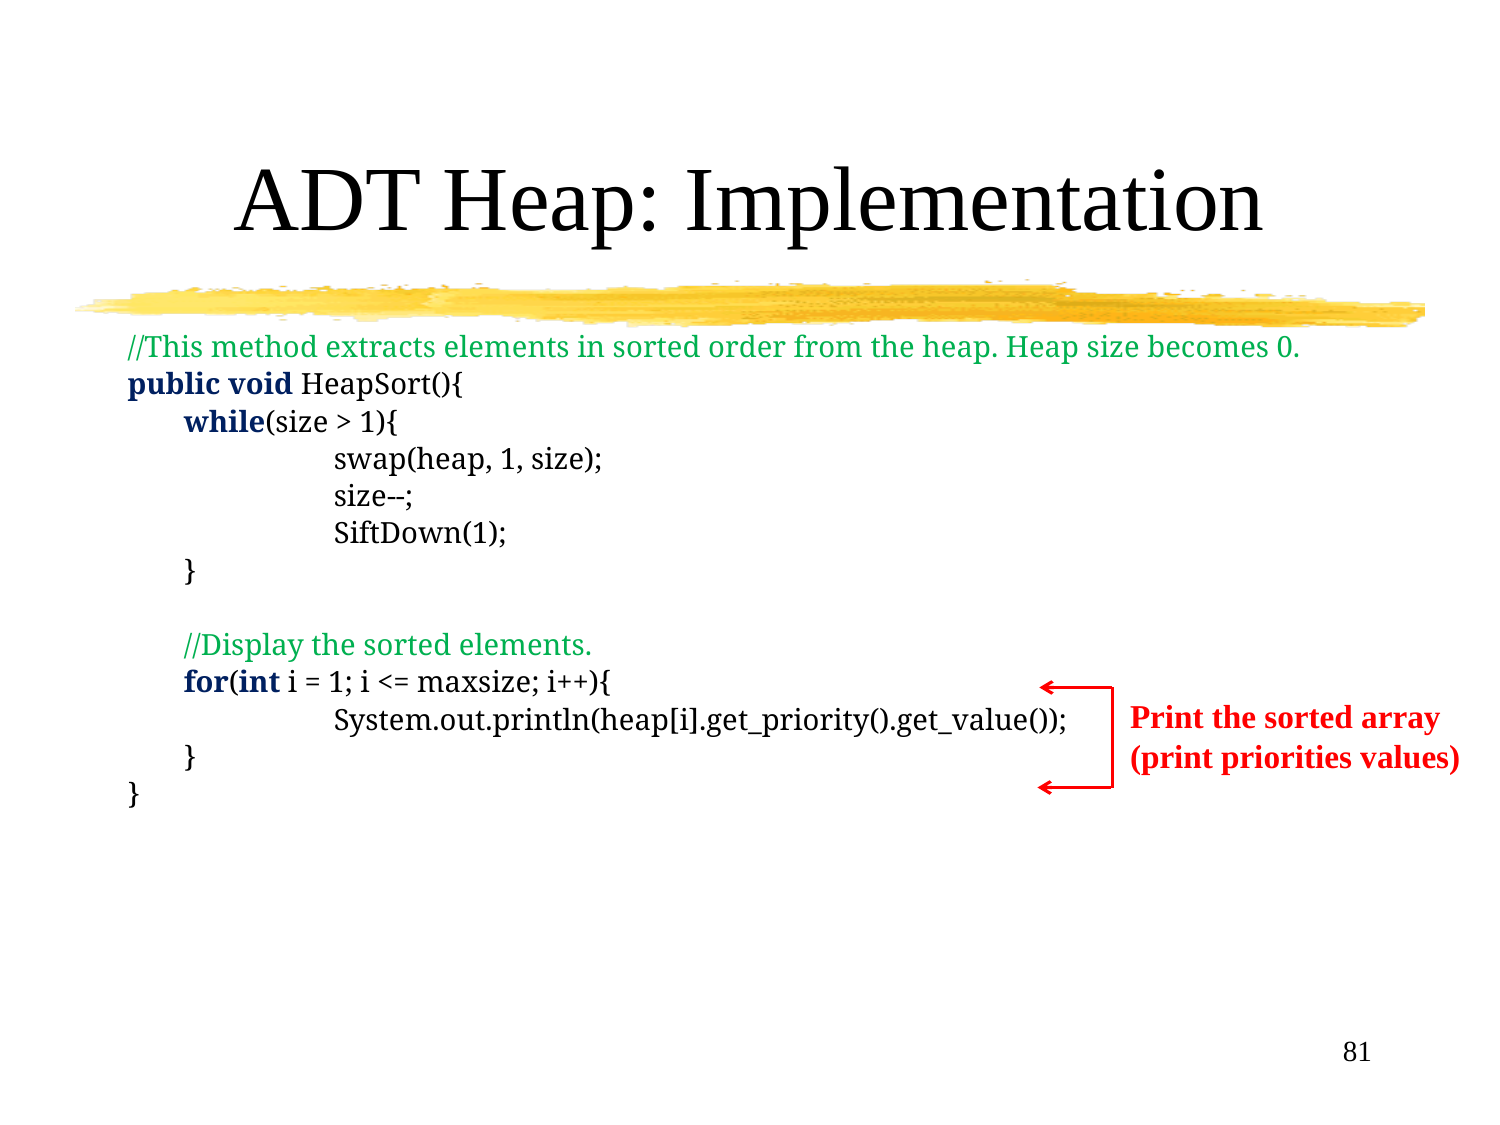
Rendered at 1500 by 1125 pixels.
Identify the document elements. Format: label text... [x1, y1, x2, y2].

slide_number 81 [1074, 1024, 1388, 1101]
picture [75, 274, 1425, 338]
text_box Print the sorted array (print priorities values) [1115, 687, 1476, 783]
title ADT Heap: Implementation [112, 99, 1388, 288]
list //This method extracts elements in sorted order from the heap. Heap size becomes 0. public void HeapSort(){ while(size > 1){ swap(heap, 1, size); size--; SiftDown(1); } //Display the sorted elements. for(int i = 1; i <= maxsize; i++){ System.out.println(heap[i].get_priority().get_value()); } } [112, 324, 1388, 1001]
